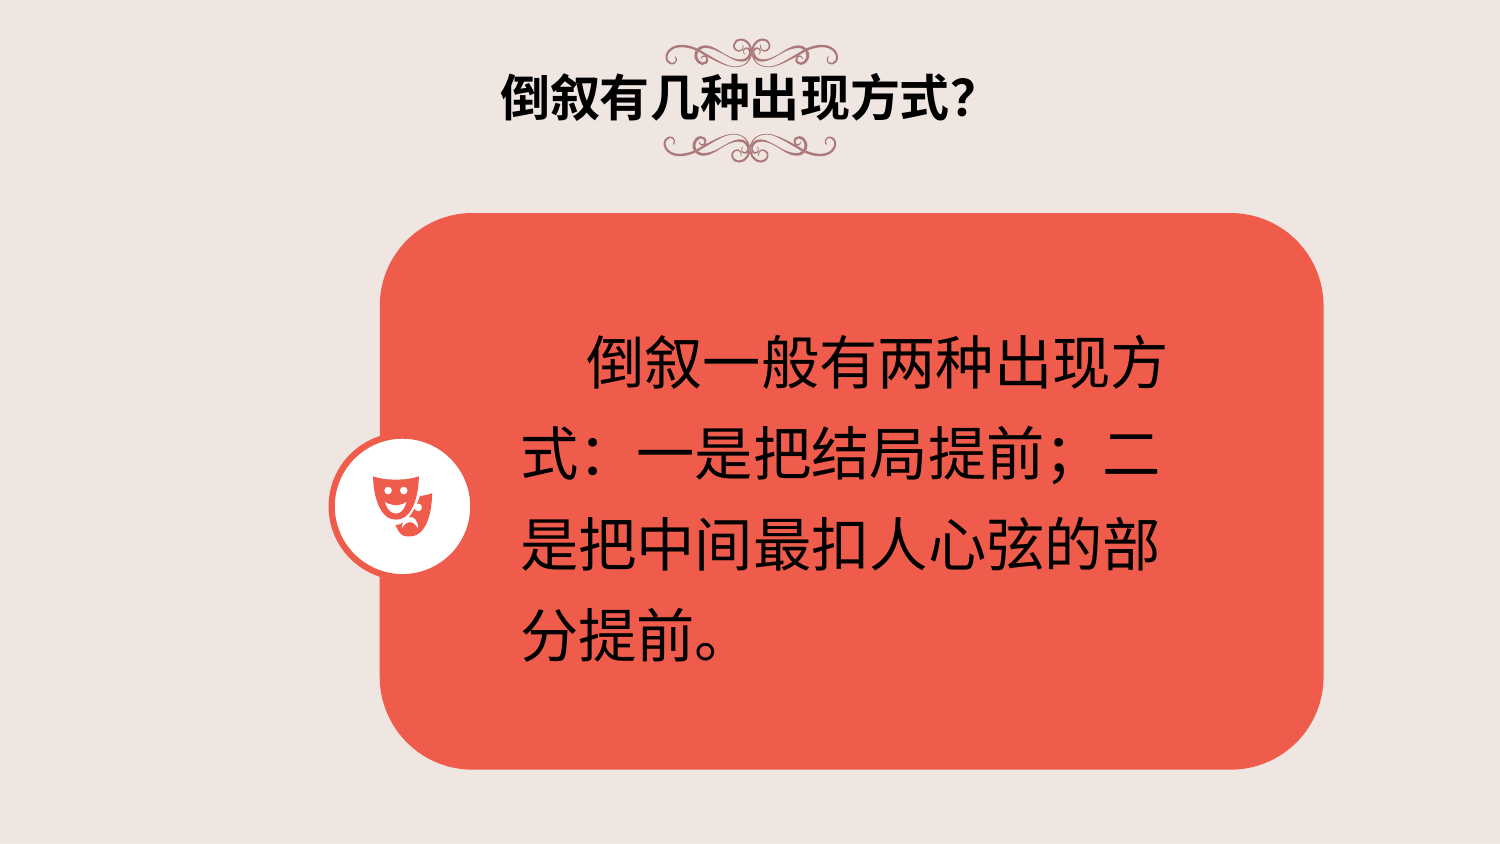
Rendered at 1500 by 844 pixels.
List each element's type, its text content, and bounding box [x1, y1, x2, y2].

text_box 标题 [330, 434, 475, 579]
text_box [378, 211, 1325, 771]
title 倒叙有几种出现方式？ [352, 70, 1148, 131]
text_box [373, 476, 433, 537]
text_box 倒叙一般有两种出现方式：一是把结局提前；二是把中间最扣人心弦的部分提前。 [505, 435, 1215, 539]
